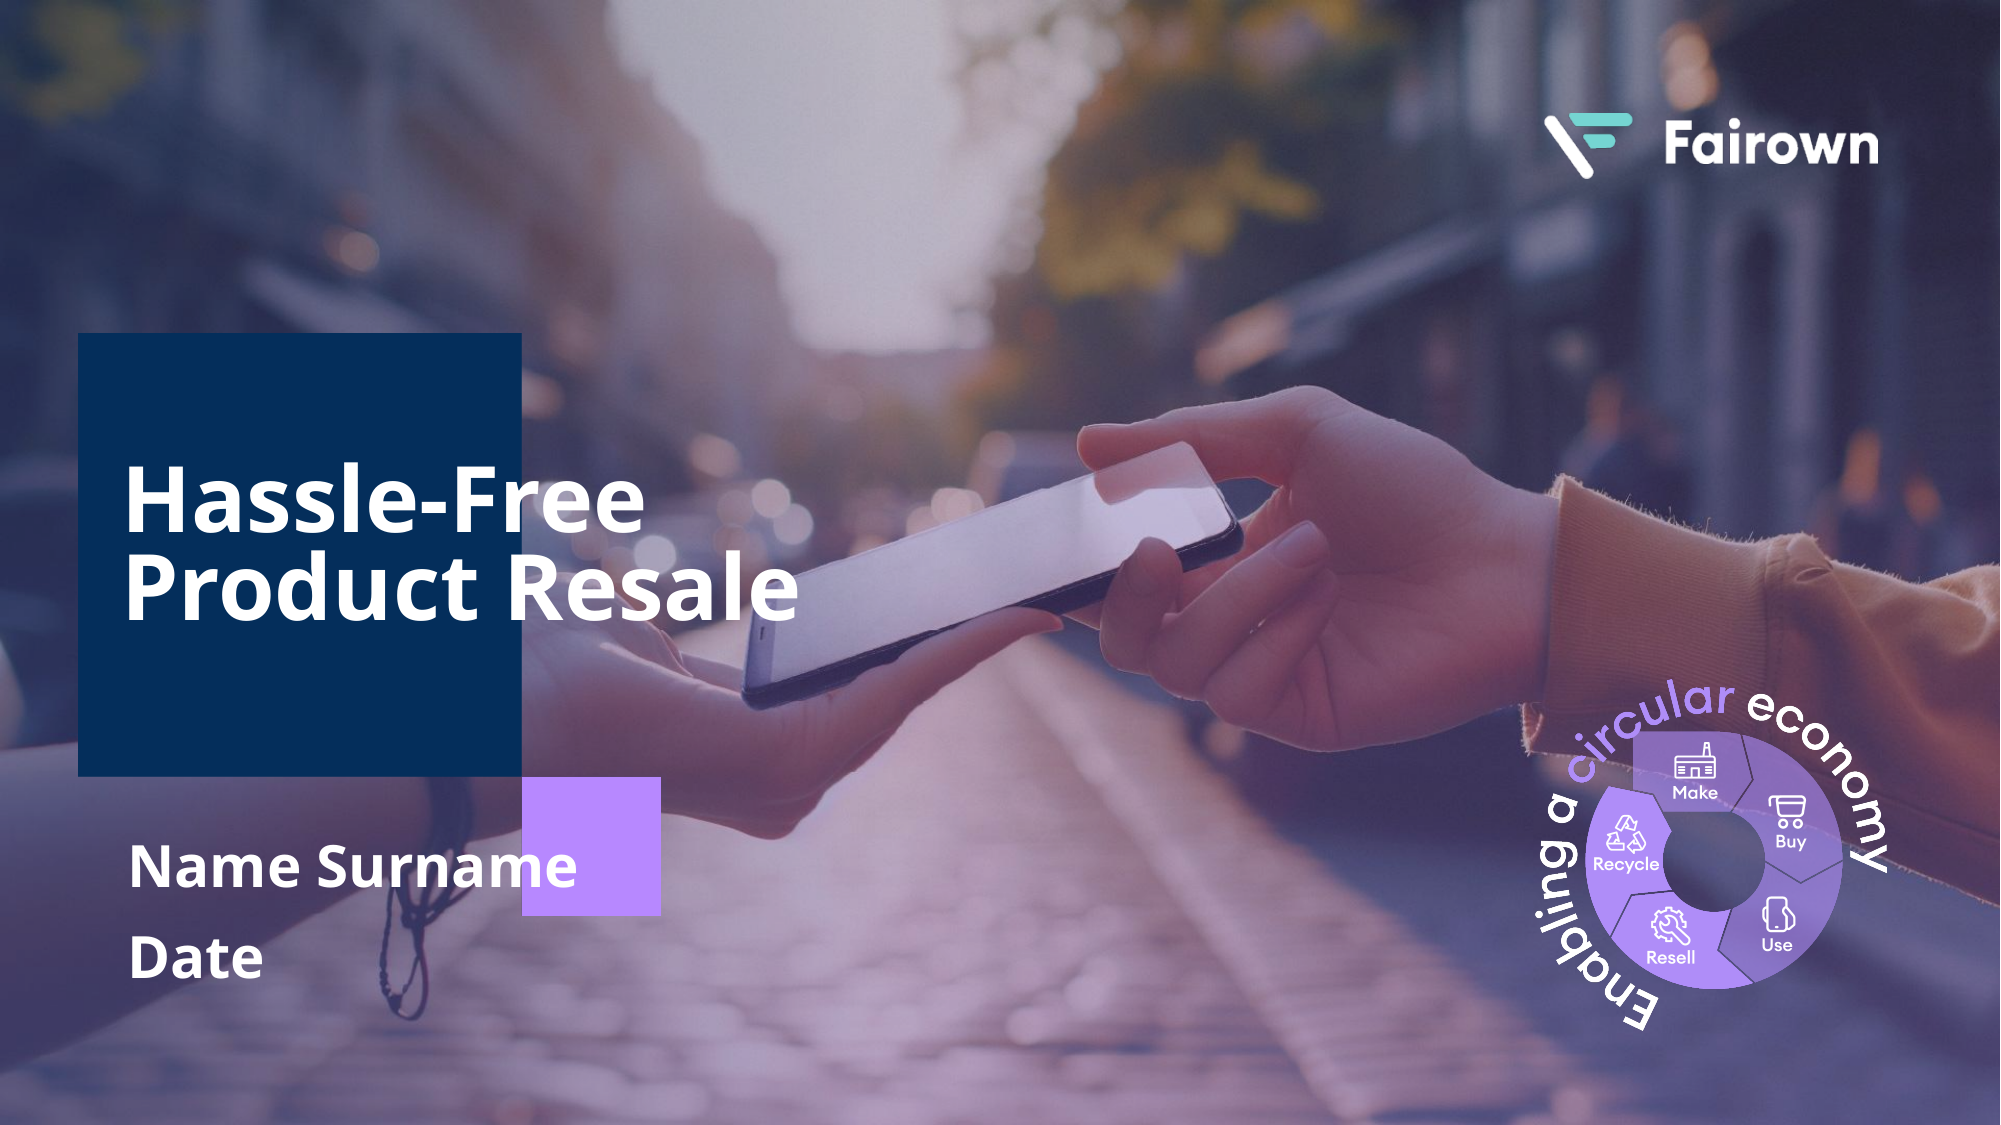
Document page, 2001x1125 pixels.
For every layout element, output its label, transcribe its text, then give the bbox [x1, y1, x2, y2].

list Name Surname Date [112, 814, 834, 1056]
picture [0, 0, 2000, 1125]
title Hassle-Free Product Resale [106, 361, 983, 740]
